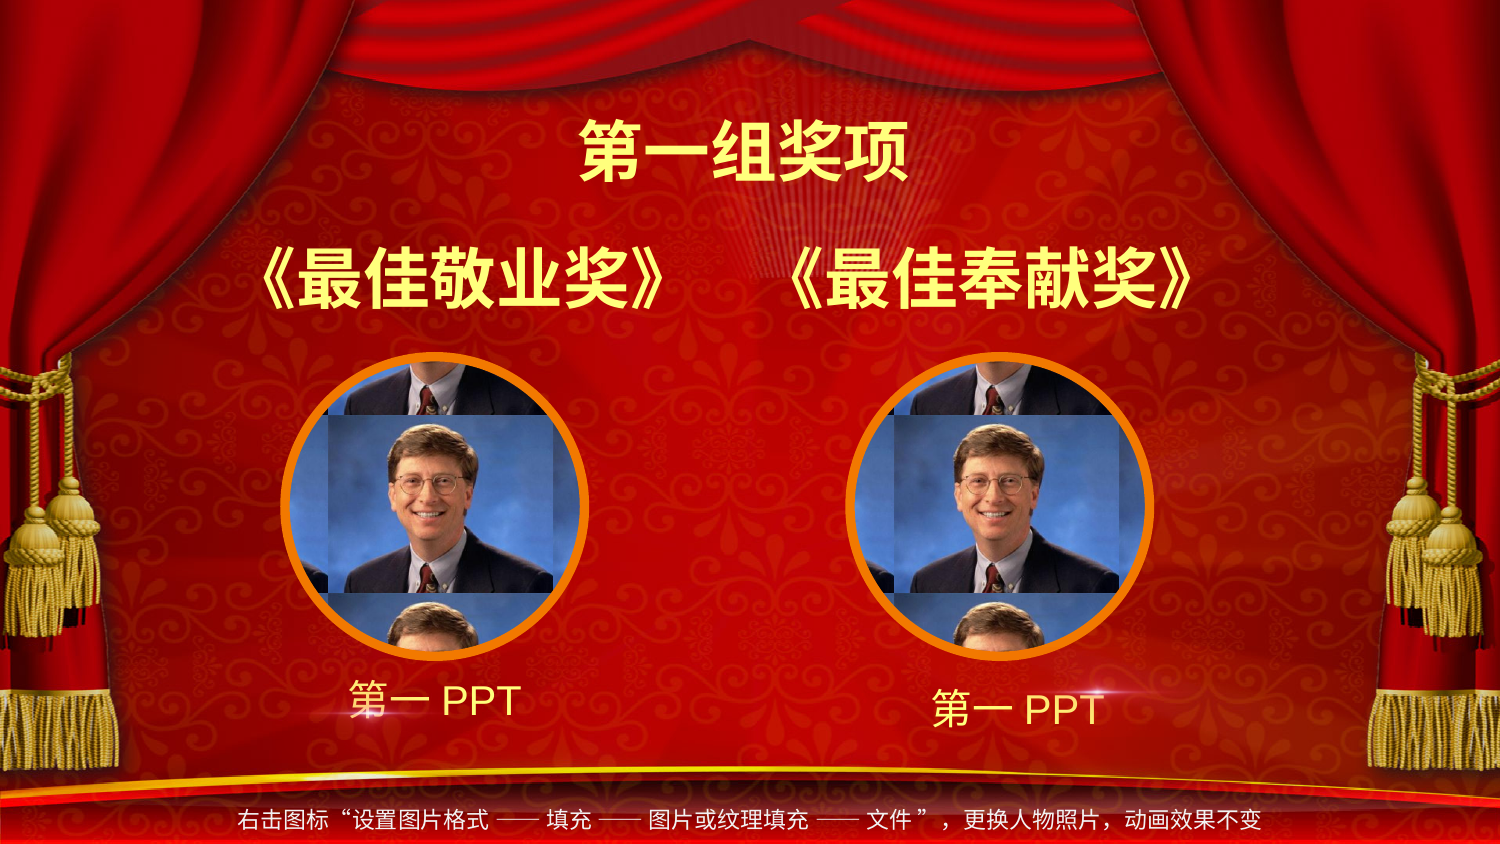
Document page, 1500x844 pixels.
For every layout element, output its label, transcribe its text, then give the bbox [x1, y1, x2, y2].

text_box 右击图标“设置图片格式 —— 填充 —— 图片或纹理填充 —— 文件 ”，更换人物照片，动画效果不变 [222, 797, 1278, 840]
picture [0, 0, 1500, 844]
text_box 第一PPT [475, 666, 561, 732]
text_box 第一组奖项 [498, 102, 990, 197]
text_box 第一PPT [850, 675, 970, 740]
text_box [282, 354, 587, 659]
text_box [847, 354, 1152, 656]
text_box 《最佳敬业奖》 《最佳奉献奖》 [90, 229, 1365, 325]
